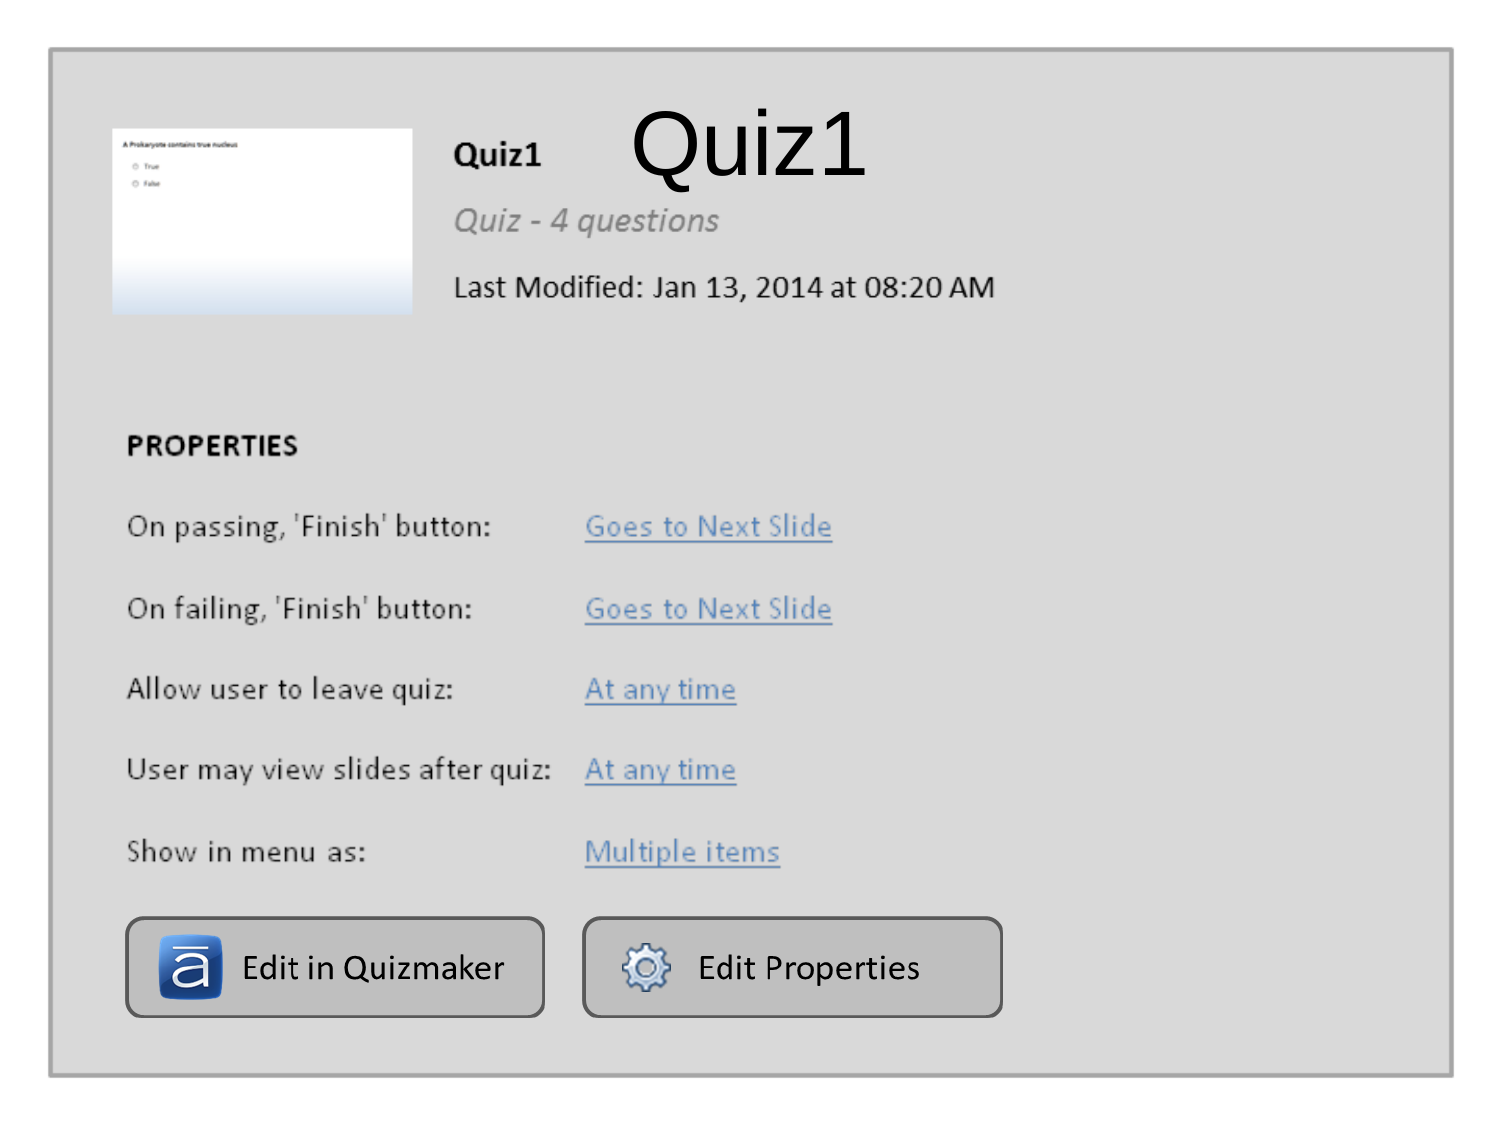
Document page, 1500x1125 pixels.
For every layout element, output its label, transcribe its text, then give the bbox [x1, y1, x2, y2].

slide_number 17 [1074, 1024, 1426, 1103]
picture [0, 0, 1500, 1125]
title Quiz1 [75, 45, 1425, 233]
